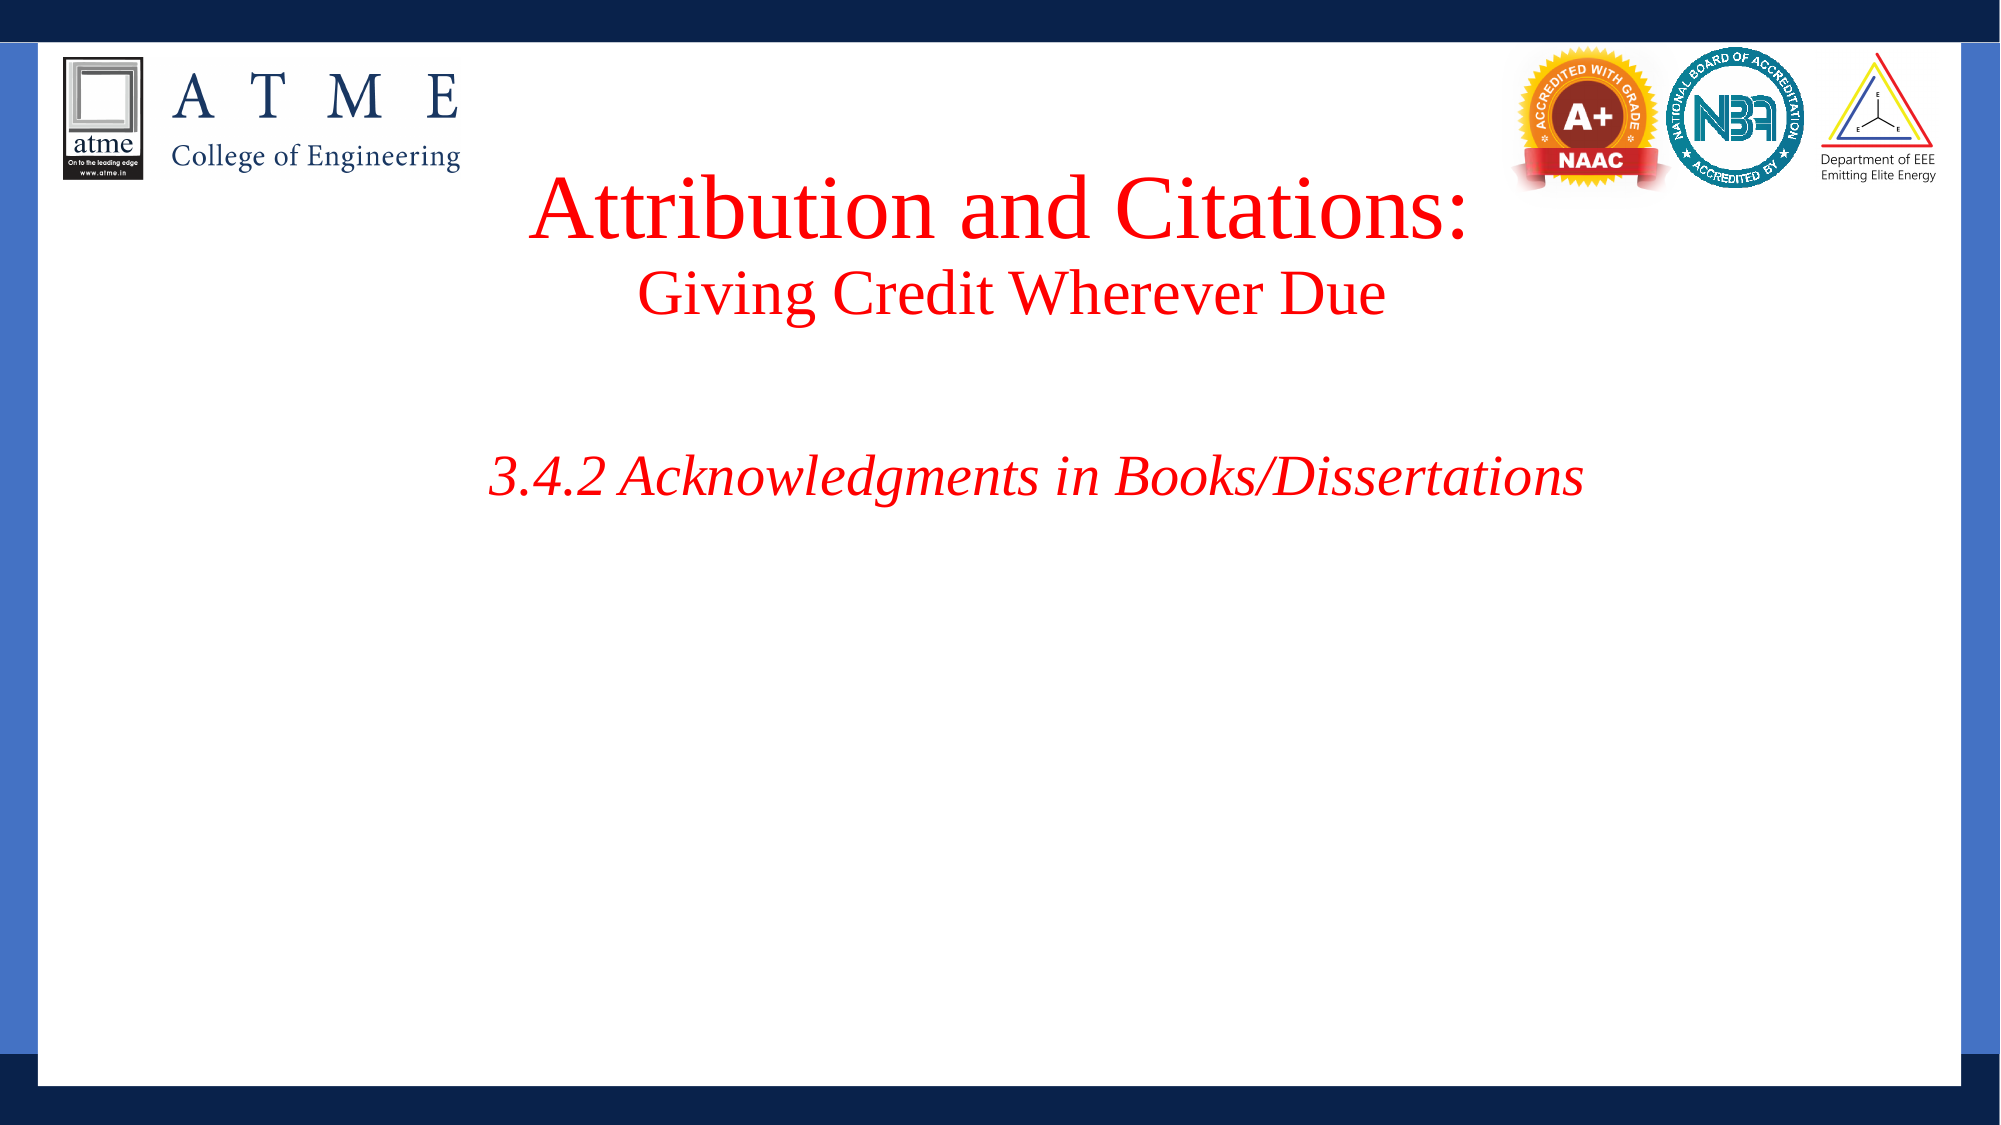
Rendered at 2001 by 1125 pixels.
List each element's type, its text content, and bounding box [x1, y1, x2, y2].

picture [1531, 60, 1651, 149]
picture [0, 1054, 2000, 1125]
list 3.4.2 Acknowledgments in Books/Dissertations [324, 437, 1750, 550]
picture [63, 57, 461, 180]
picture [1815, 49, 1939, 184]
picture [1666, 47, 1804, 188]
picture [0, 0, 2000, 43]
title Attribution and Citations: Giving Credit Wherever Due [337, 149, 1688, 338]
